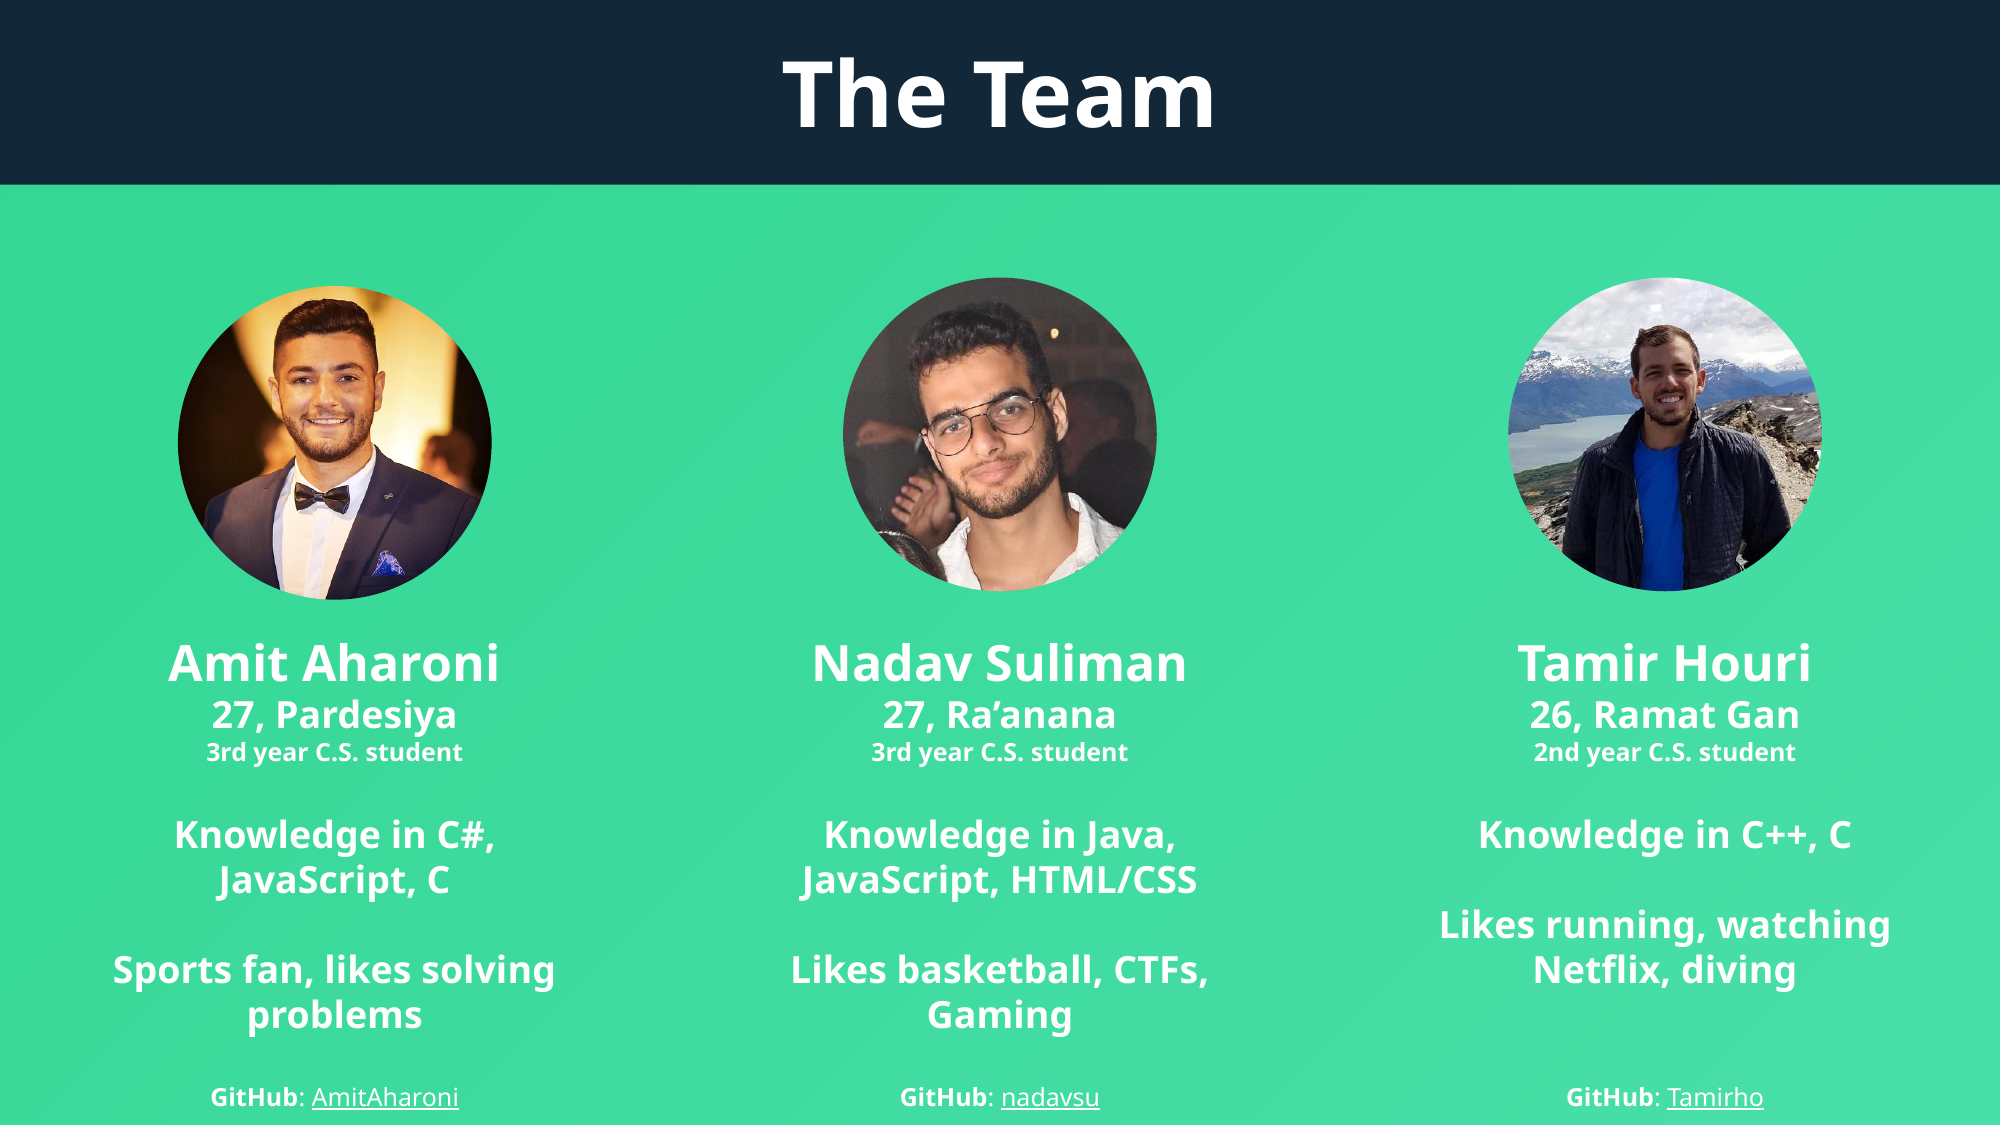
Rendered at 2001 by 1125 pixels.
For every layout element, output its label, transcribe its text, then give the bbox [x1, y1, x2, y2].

picture [177, 285, 492, 600]
picture [1508, 277, 1822, 592]
text_box Nadav Suliman 27, Ra’anana 3rd year C.S. student Knowledge in Java, JavaScript, HTML/CSS Likes basketball, CTFs, Gaming GitHub: nadavsu [726, 624, 1274, 1125]
text_box The Team [137, 35, 1863, 161]
text_box Tamir Houri 26, Ramat Gan 2nd year C.S. student Knowledge in C++, C Likes running, watching Netflix, diving GitHub: Tamirho [1391, 624, 1939, 1125]
picture [843, 277, 1157, 592]
text_box Amit Aharoni 27, Pardesiya 3rd year C.S. student Knowledge in C#, JavaScript, C Sports fan, likes solving problems GitHub: AmitAharoni [61, 624, 608, 1125]
text_box [0, 0, 2000, 186]
